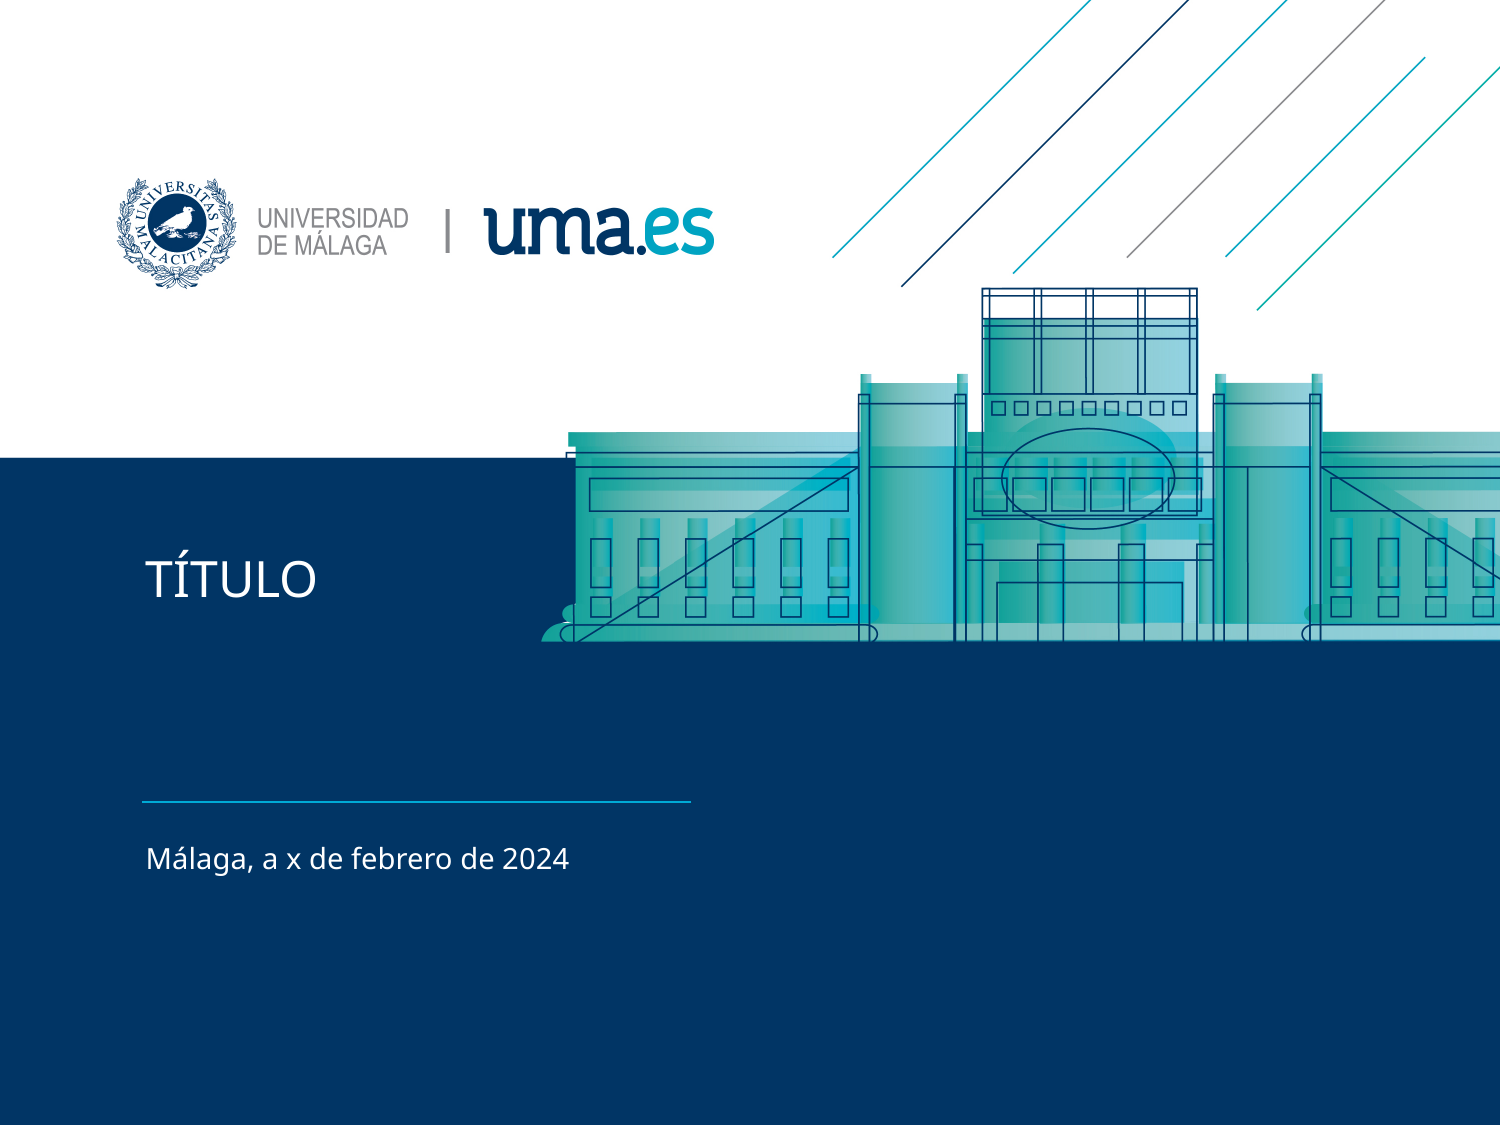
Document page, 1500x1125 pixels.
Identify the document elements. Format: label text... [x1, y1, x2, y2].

picture [0, 0, 1500, 1125]
text_box Málaga, a x de febrero de 2024 [130, 832, 854, 883]
text_box TÍTULO [130, 539, 750, 615]
